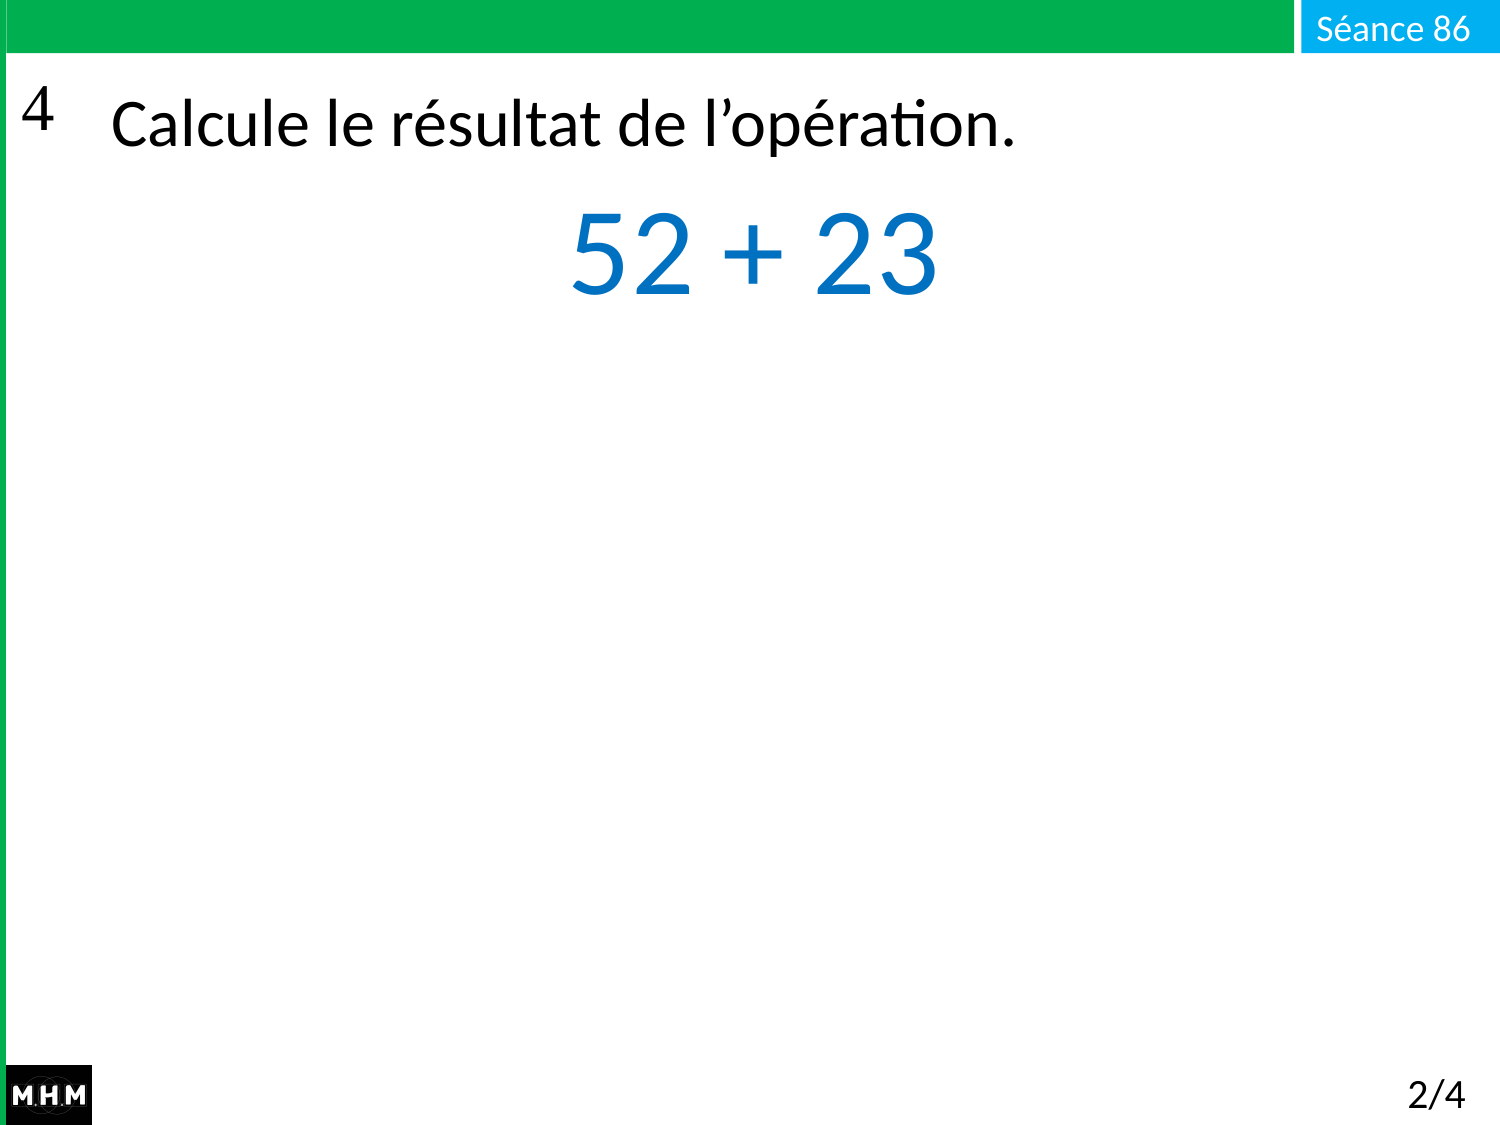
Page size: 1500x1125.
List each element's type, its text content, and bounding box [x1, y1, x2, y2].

text_box 52 + 23 [526, 162, 981, 327]
title Calcule le résultat de l’opération. [96, 80, 1391, 170]
list 2/4 [1373, 1064, 1500, 1125]
picture [6, 1065, 92, 1125]
